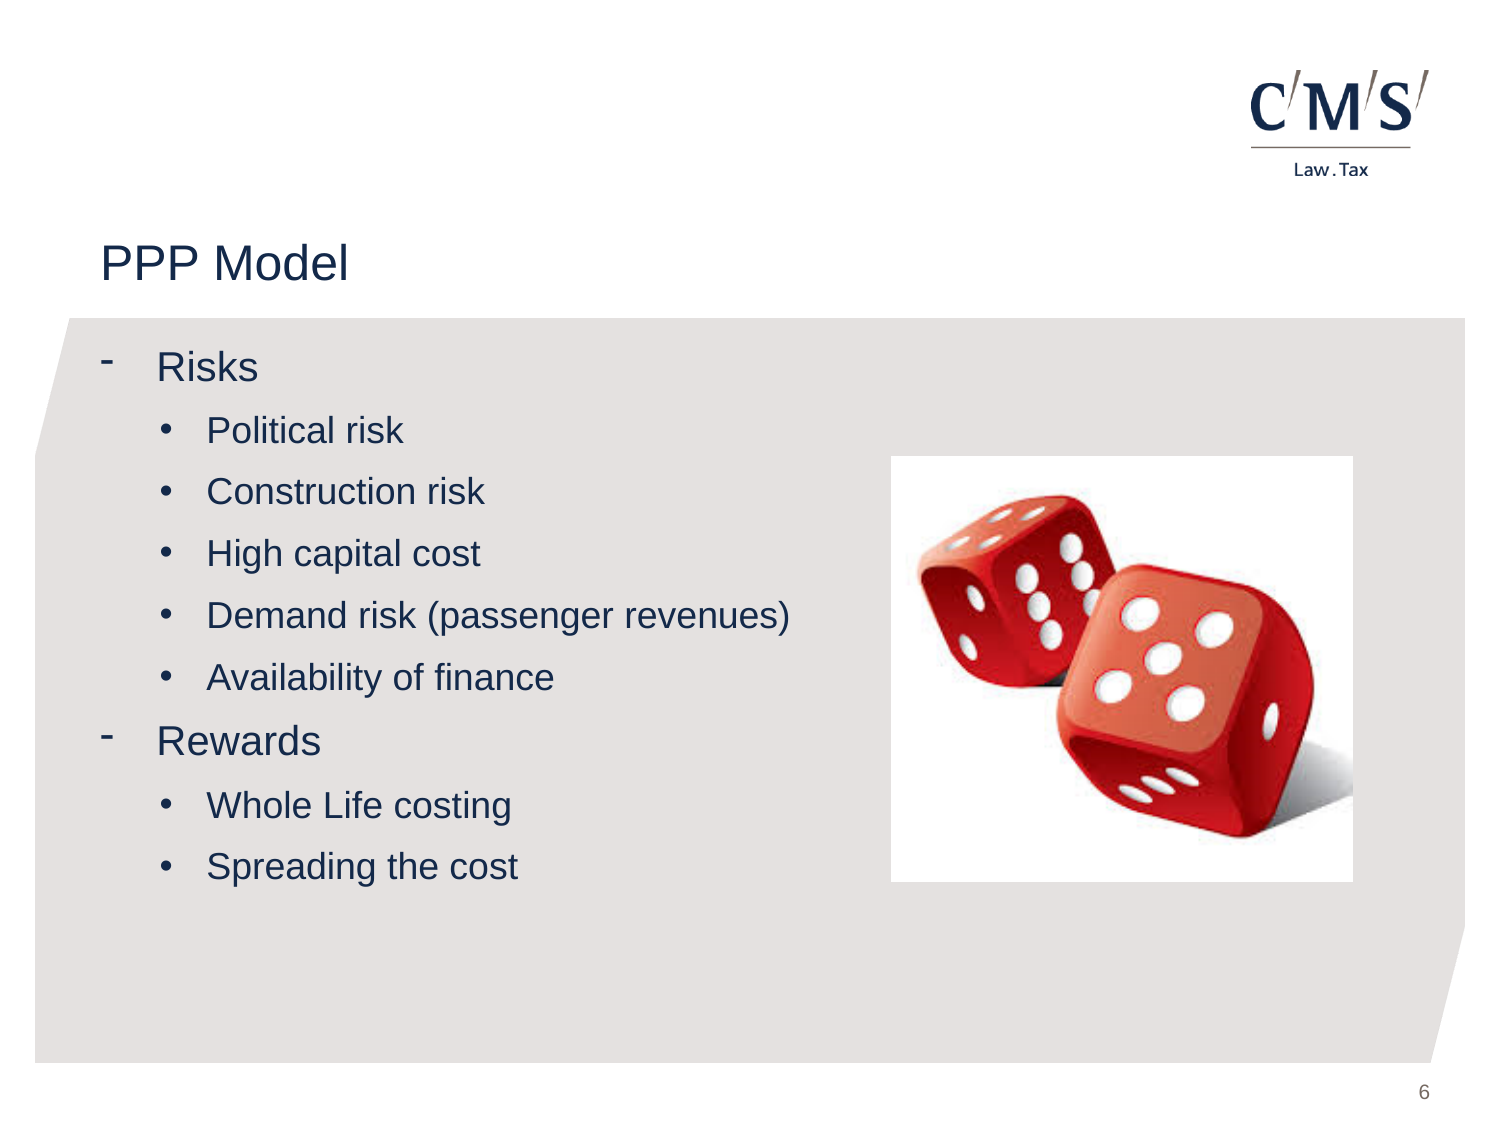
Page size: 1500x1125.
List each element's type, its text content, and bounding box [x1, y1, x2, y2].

list Risks Political risk Construction risk High capital cost Demand risk (passenger revenues) Availability of finance Rewards Whole Life costing Spreading the cost [85, 331, 1430, 1006]
list PPP Model [85, 38, 1178, 299]
slide_number 6 [1350, 1070, 1446, 1111]
picture [1251, 70, 1429, 176]
picture [35, 318, 1465, 1063]
